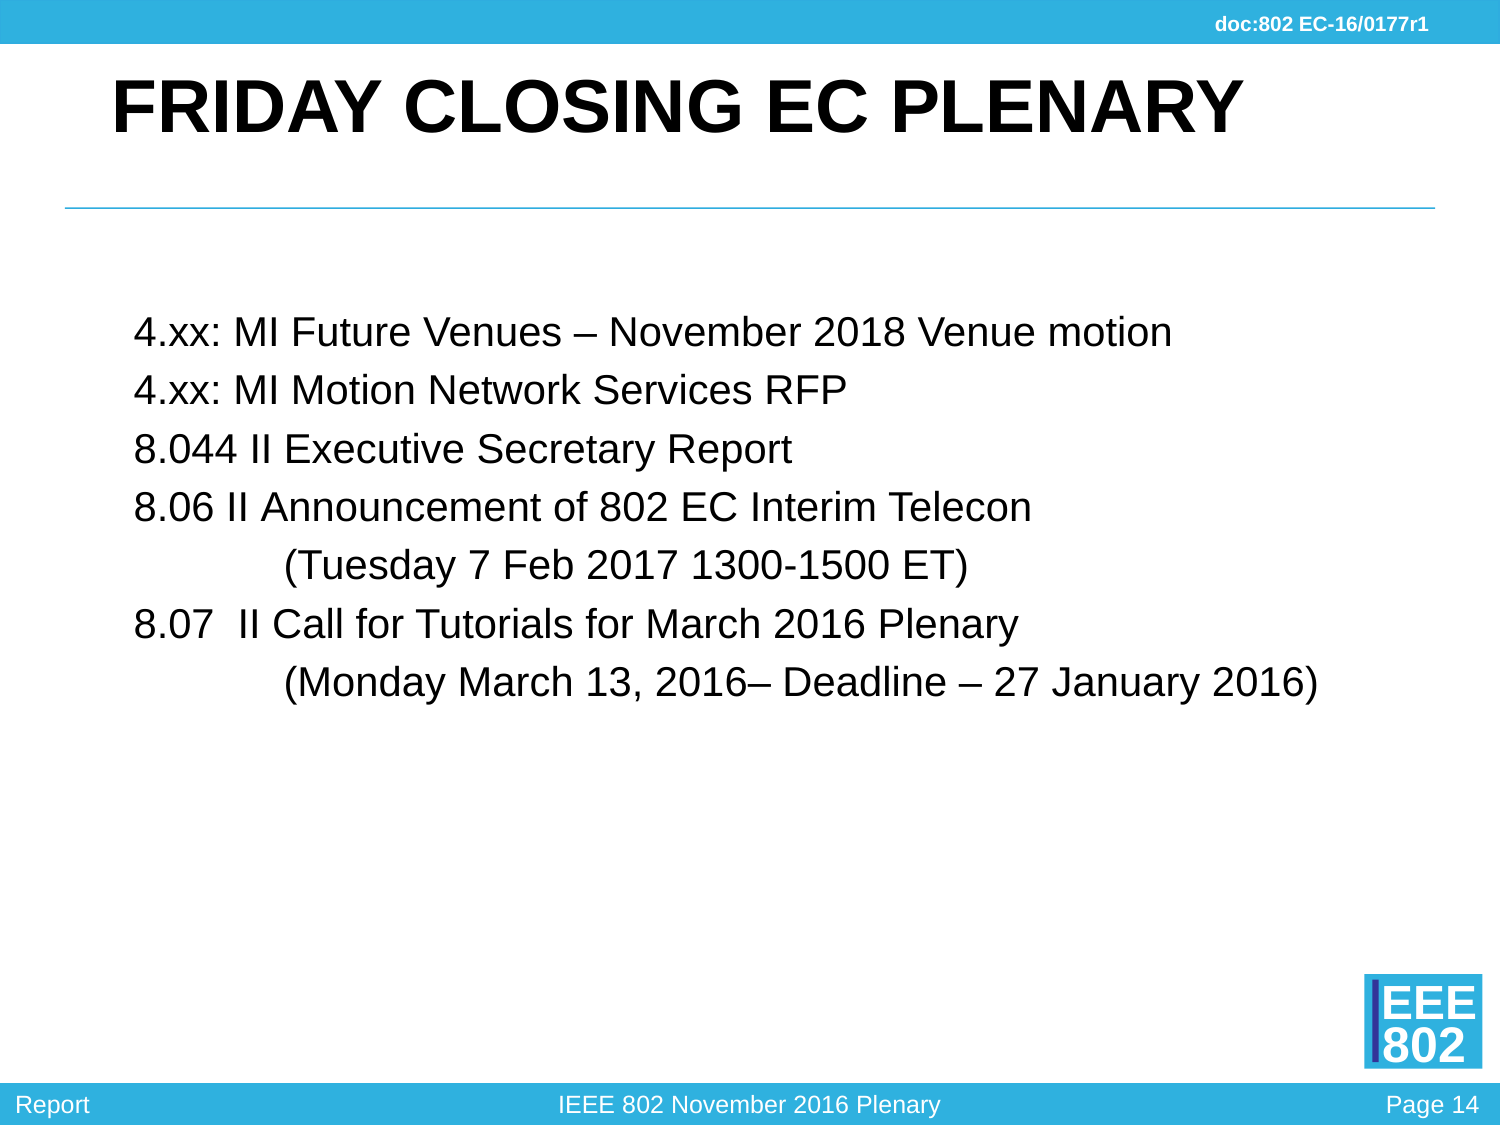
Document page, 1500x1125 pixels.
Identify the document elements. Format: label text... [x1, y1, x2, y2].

title Friday Closing EC Plenary [96, 50, 1410, 200]
list 4.xx: MI Future Venues – November 2018 Venue motion 4.xx: MI Motion Network Services RFP 8.044 II Executive Secretary Report 8.06 II Announcement of 802 EC Interim Telecon (Tuesday 7 Feb 2017 1300-1500 ET) 8.07 II Call for Tutorials for March 2016 Plenary (Monday March 13, 2016– Deadline – 27 January 2016) [118, 224, 1388, 713]
